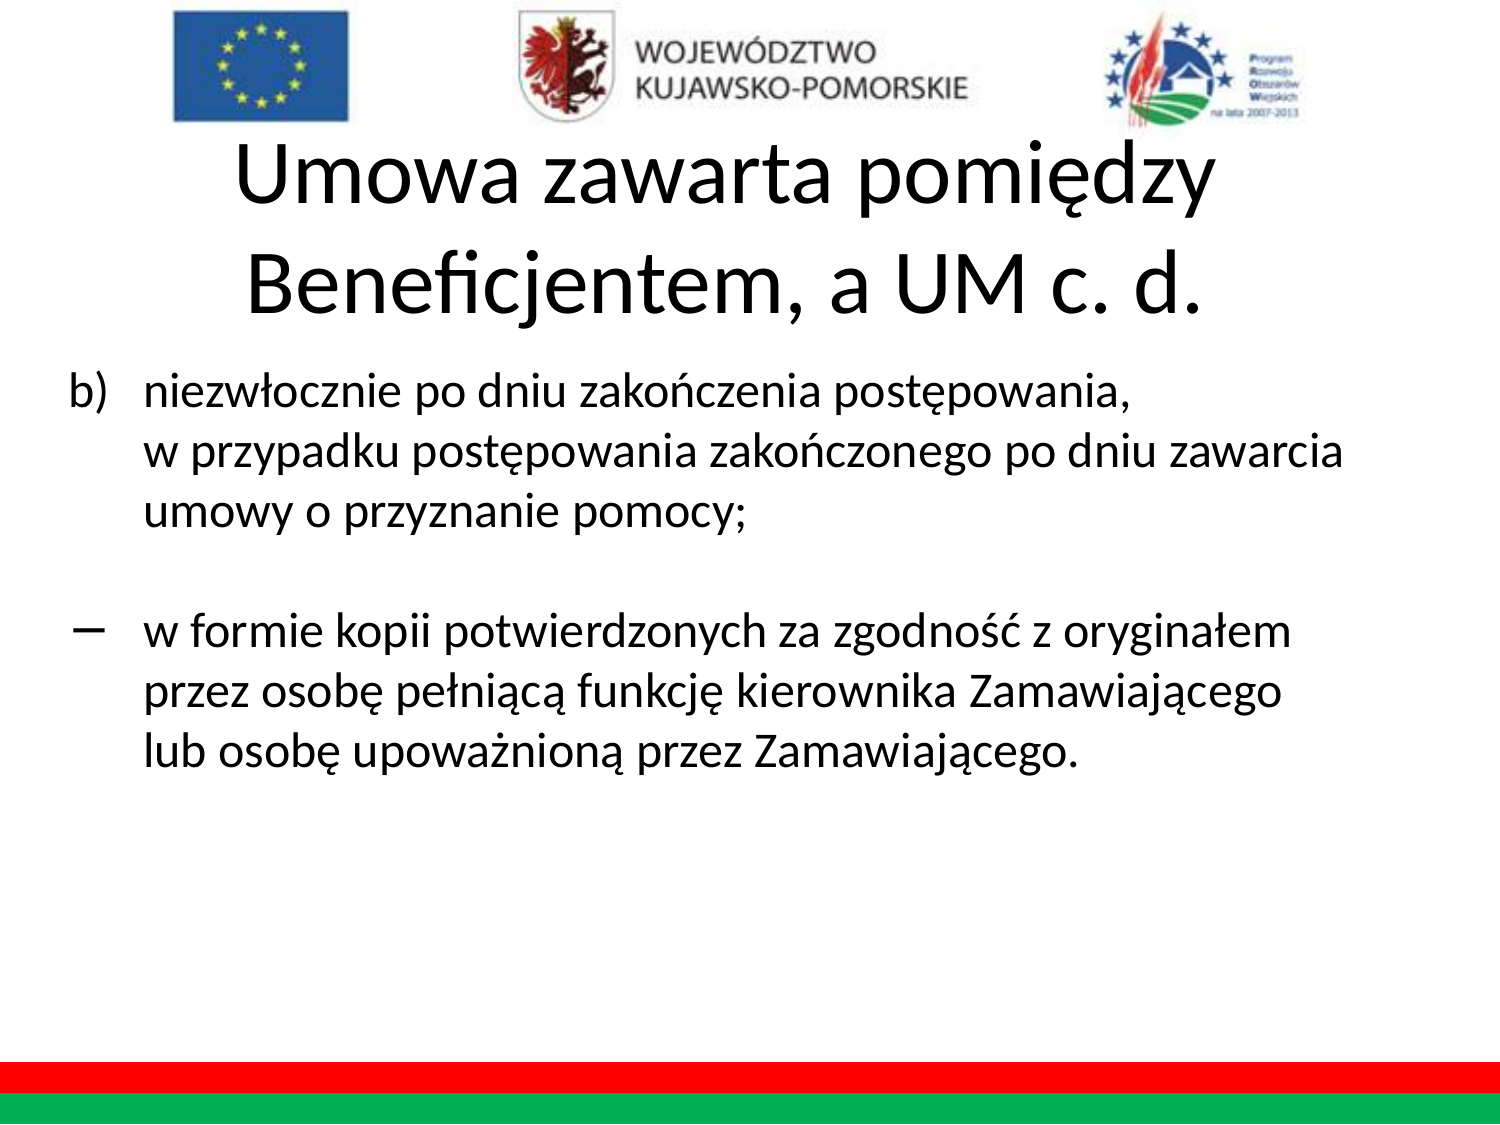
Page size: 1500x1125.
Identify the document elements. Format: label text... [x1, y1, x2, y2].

title Umowa zawarta pomiędzy Beneficjentem, a UM c. d. [88, 101, 1364, 343]
subtitle niezwłocznie po dniu zakończenia postępowania, w przypadku postępowania zakończonego po dniu zawarcia umowy o przyznanie pomocy; w formie kopii potwierdzonych za zgodność z oryginałem przez osobę pełniącą funkcję kierownika Zamawiającego lub osobę upoważnioną przez Zamawiającego. [53, 350, 1424, 1071]
picture [171, 0, 1310, 101]
